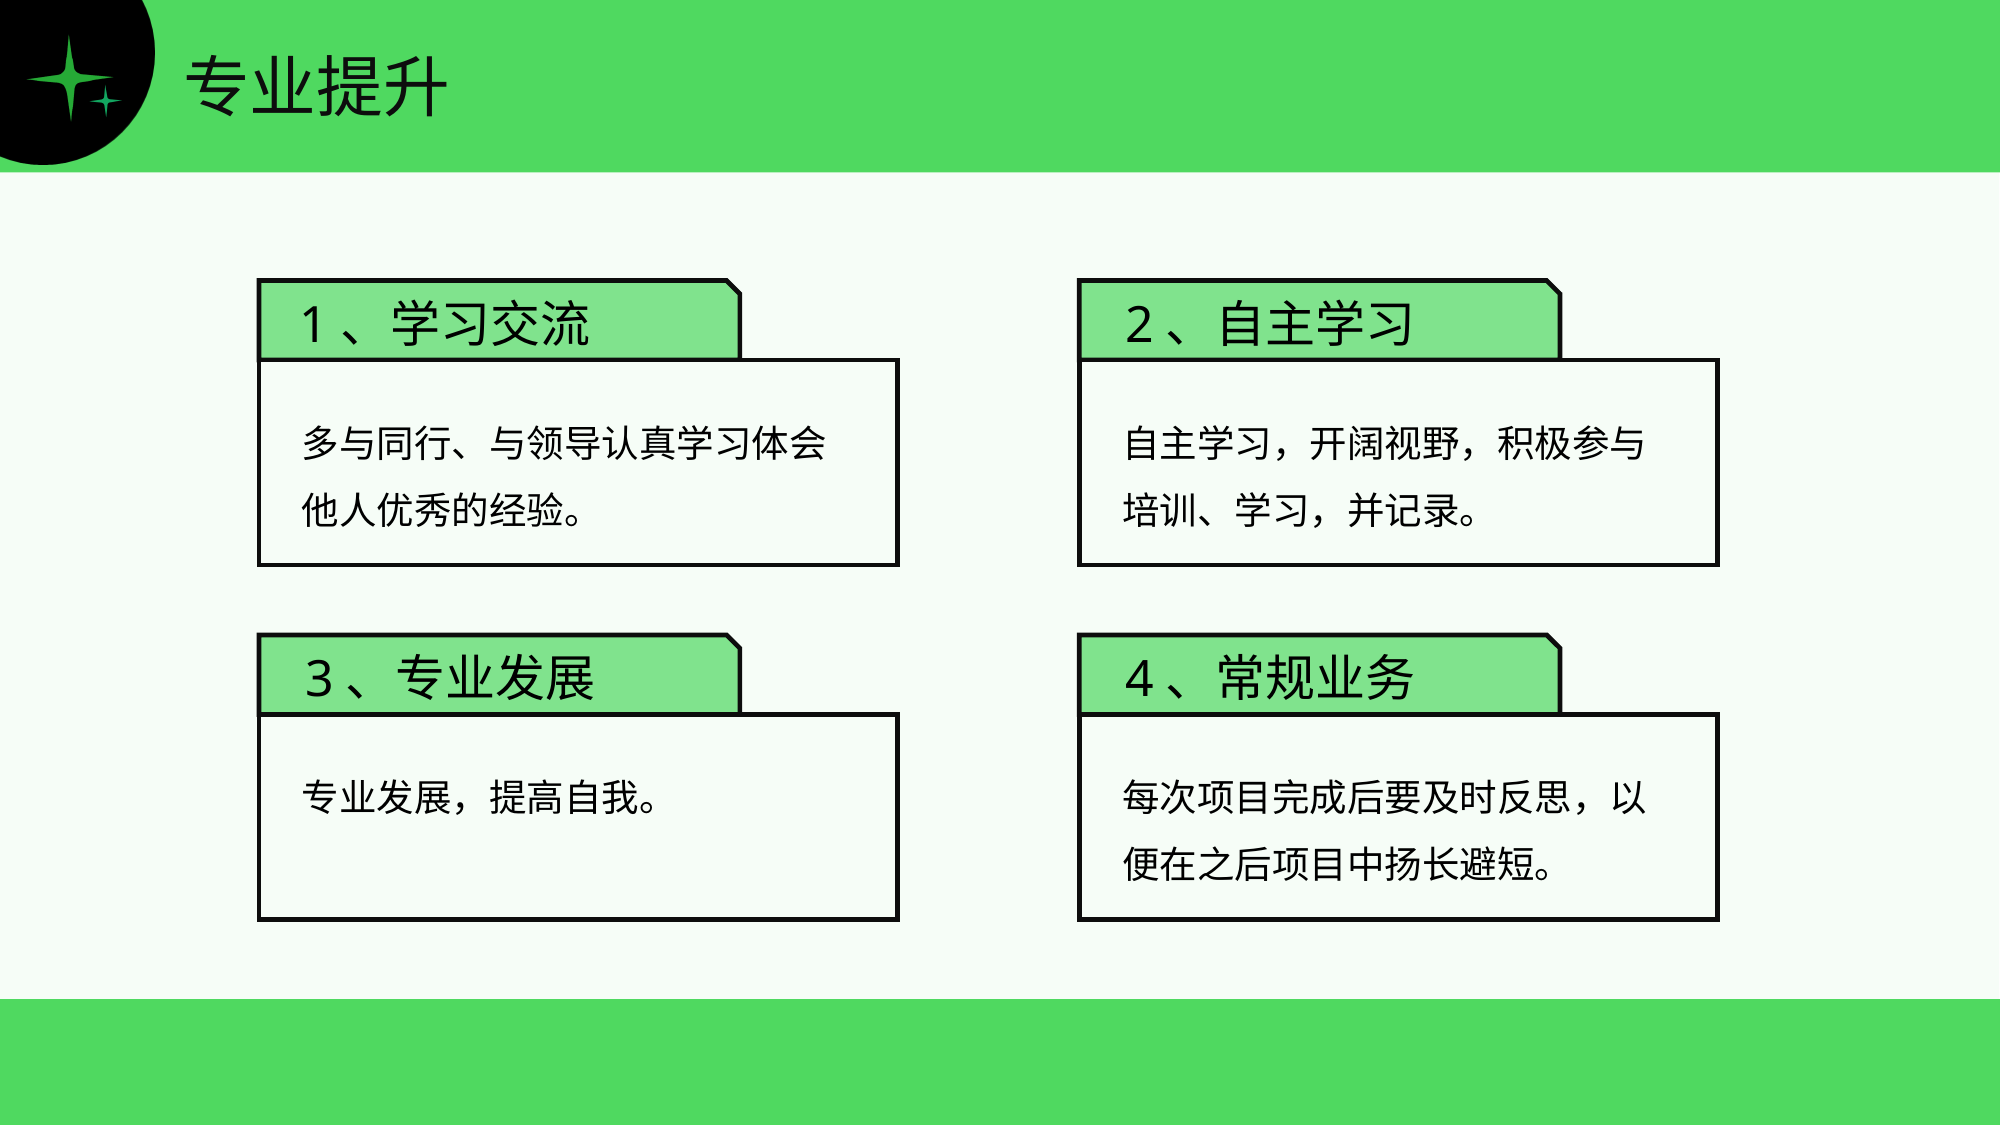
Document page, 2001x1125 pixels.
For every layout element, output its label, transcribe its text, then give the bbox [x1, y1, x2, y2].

text_box [0, 173, 2000, 998]
text_box 自主学习，开阔视野，积极参与培训、学习，并记录。 [1107, 389, 1687, 540]
text_box 4、常规业务 [1110, 639, 1431, 713]
text_box 3、专业发展 [290, 639, 611, 713]
text_box 多与同行、与领导认真学习体会他人优秀的经验。 [287, 389, 867, 540]
text_box [257, 633, 741, 716]
text_box 2、自主学习 [1110, 284, 1431, 359]
text_box [0, 998, 2000, 1125]
text_box [258, 713, 898, 920]
text_box [1078, 713, 1719, 920]
text_box [1078, 633, 1562, 713]
text_box 1、学习交流 [285, 284, 606, 359]
text_box [1078, 279, 1562, 359]
text_box [0, 0, 2000, 173]
text_box 专业发展，提高自我。 [287, 744, 867, 827]
text_box [257, 279, 741, 362]
text_box [1078, 359, 1719, 566]
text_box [0, 0, 831, 165]
text_box [258, 359, 898, 566]
text_box 每次项目完成后要及时反思，以便在之后项目中扬长避短。 [1107, 744, 1687, 894]
